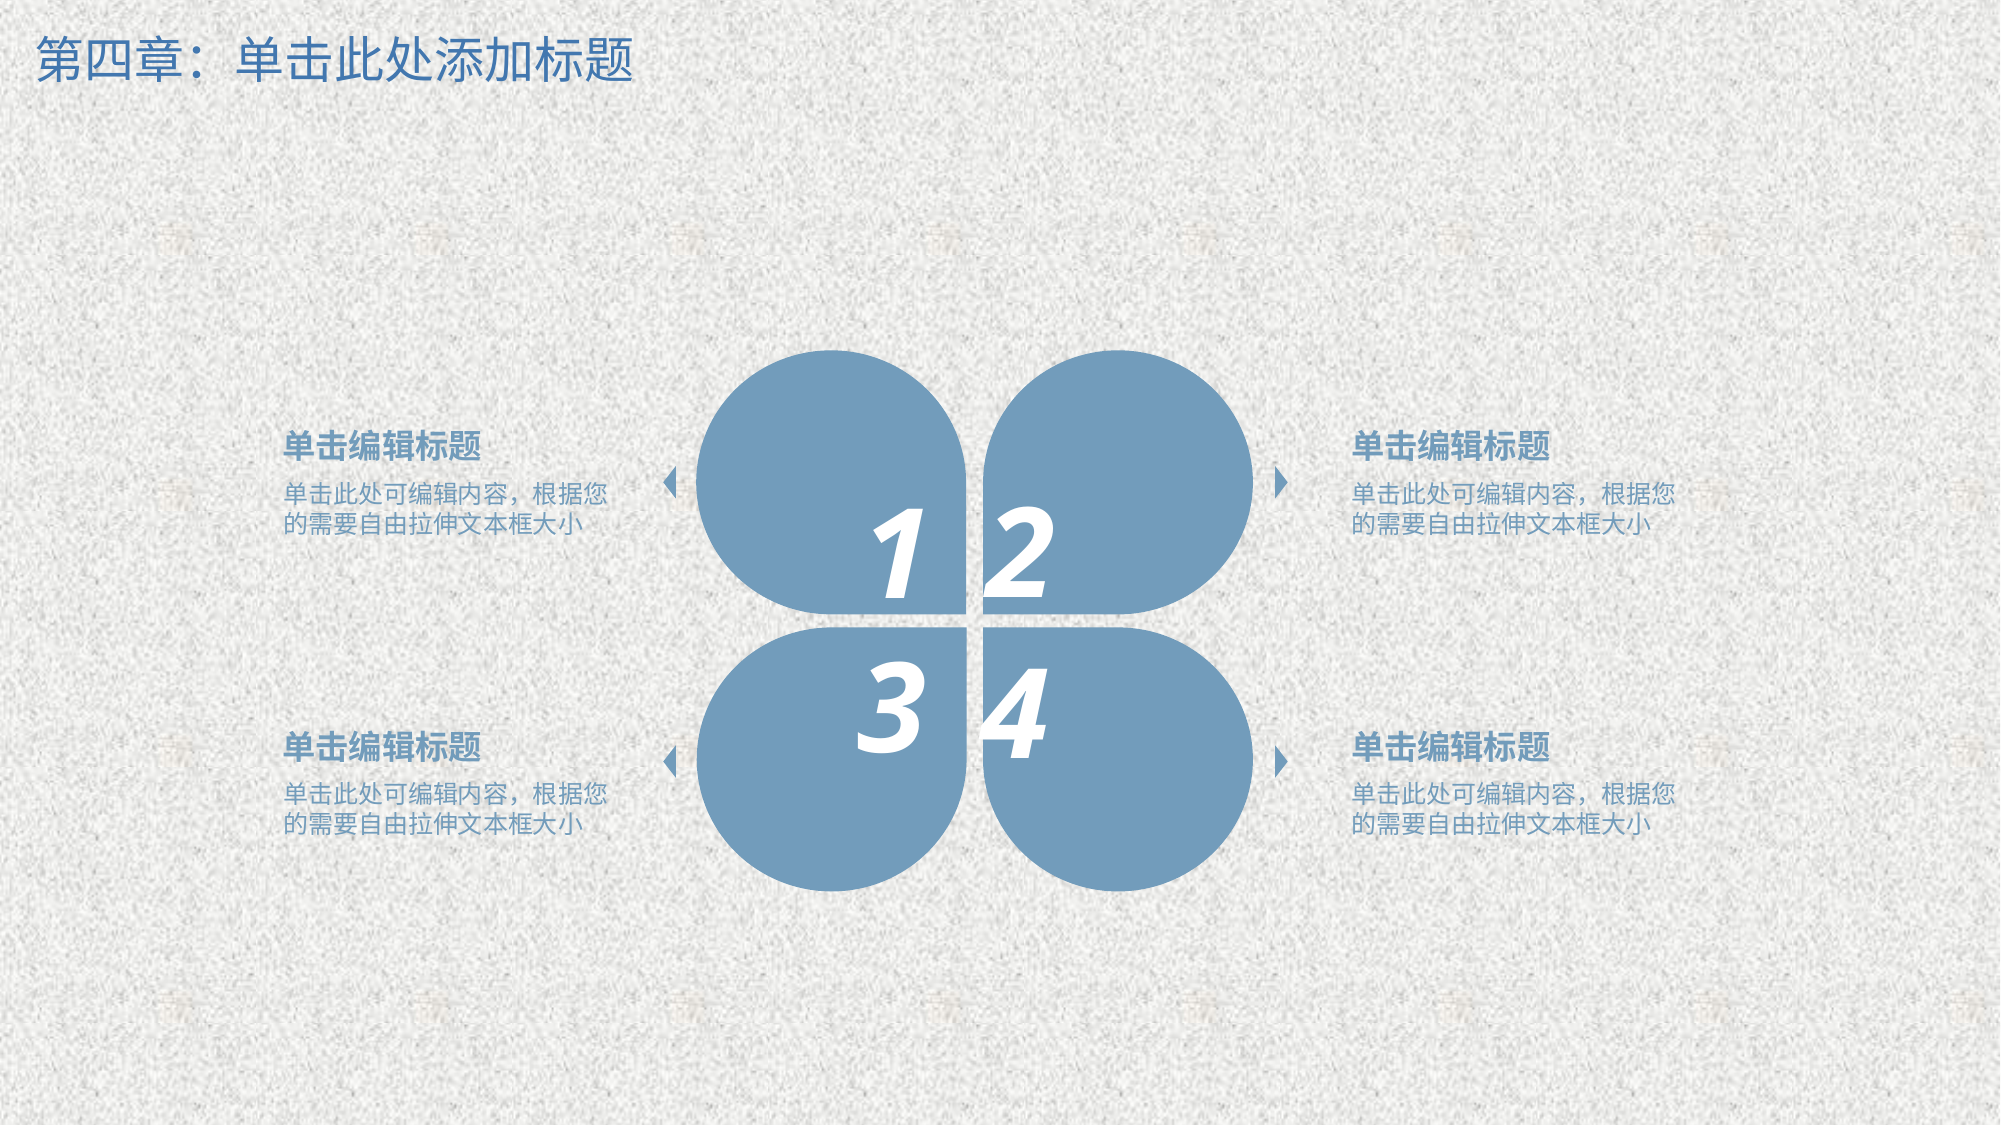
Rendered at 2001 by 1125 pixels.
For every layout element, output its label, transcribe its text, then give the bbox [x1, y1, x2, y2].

text_box 单击编辑标题 [282, 425, 496, 466]
text_box [983, 349, 1254, 616]
text_box [1274, 463, 1290, 502]
text_box 单击此处可编辑内容，根据您的需要自由拉伸文本框大小 [1351, 778, 1689, 839]
text_box 4 [965, 626, 1082, 792]
text_box 2 [972, 465, 1088, 630]
text_box [695, 626, 965, 893]
text_box 单击此处可编辑内容，根据您的需要自由拉伸文本框大小 [283, 478, 621, 539]
text_box [661, 463, 677, 502]
text_box [986, 626, 1254, 893]
text_box 第四章：单击此处添加标题 [19, 20, 665, 96]
text_box [1274, 742, 1290, 781]
text_box 单击此处可编辑内容，根据您的需要自由拉伸文本框大小 [283, 778, 621, 839]
picture [0, 0, 2001, 1125]
text_box 单击编辑标题 [1351, 725, 1564, 766]
text_box 3 [842, 620, 958, 786]
text_box 1 [847, 466, 964, 631]
text_box 单击编辑标题 [1351, 425, 1564, 466]
text_box [695, 349, 968, 616]
text_box 单击此处可编辑内容，根据您的需要自由拉伸文本框大小 [1351, 478, 1689, 539]
text_box [661, 742, 677, 781]
text_box 单击编辑标题 [282, 725, 496, 766]
